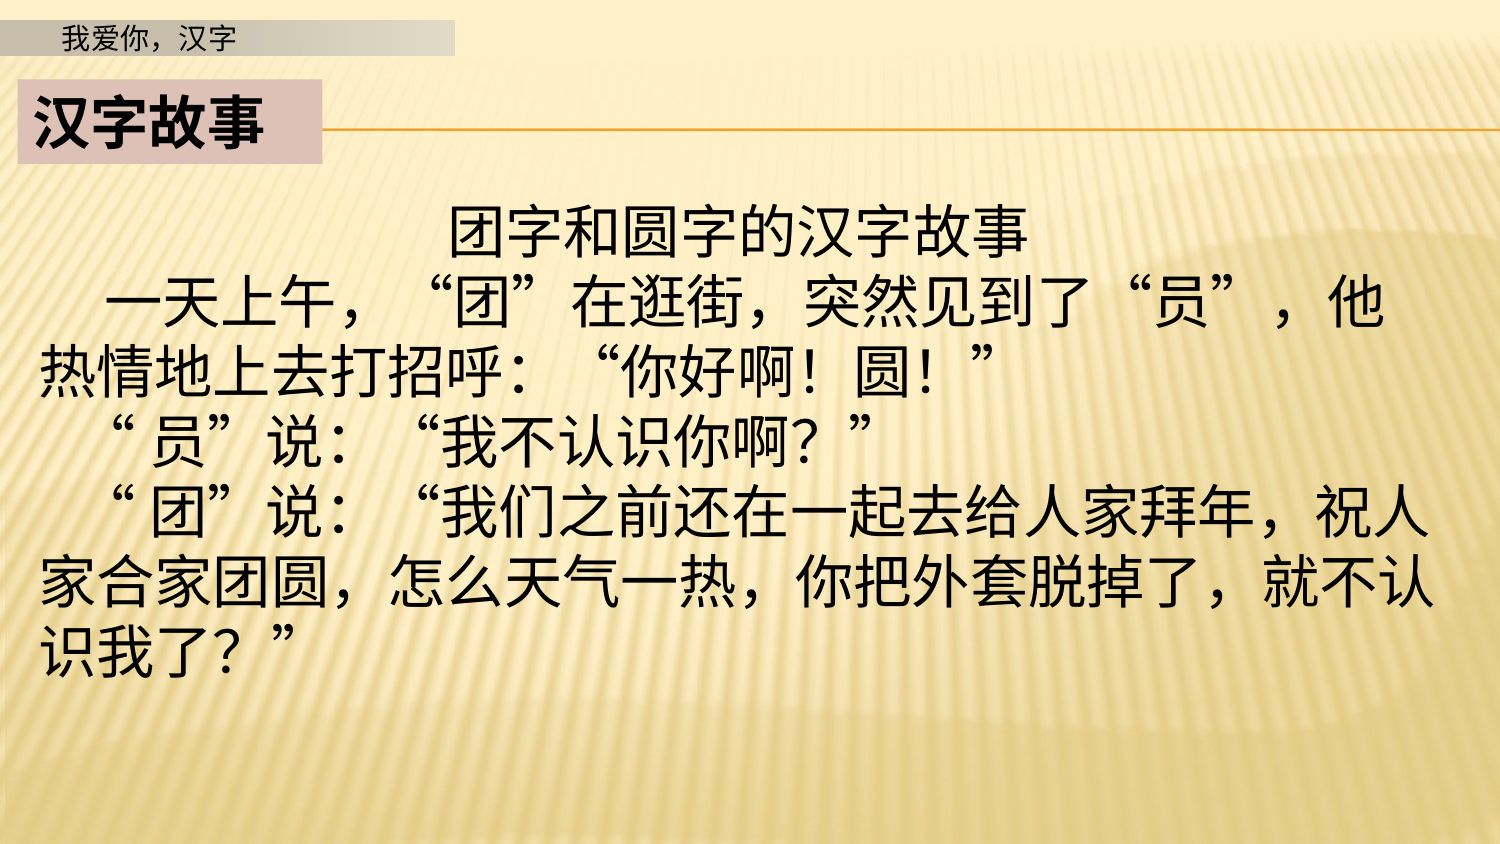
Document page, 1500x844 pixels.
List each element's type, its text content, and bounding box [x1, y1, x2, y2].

text_box 团字和圆字的汉字故事 一天上午，“团”在逛街，突然见到了“员”，他热情地上去打招呼：“你好啊！圆！” “员”说：“我不认识你啊？” “团”说：“我们之前还在一起去给人家拜年，祝人家合家团圆，怎么天气一热，你把外套脱掉了，就不认识我了？” [23, 187, 1454, 693]
text_box 汉字故事 [17, 79, 323, 164]
